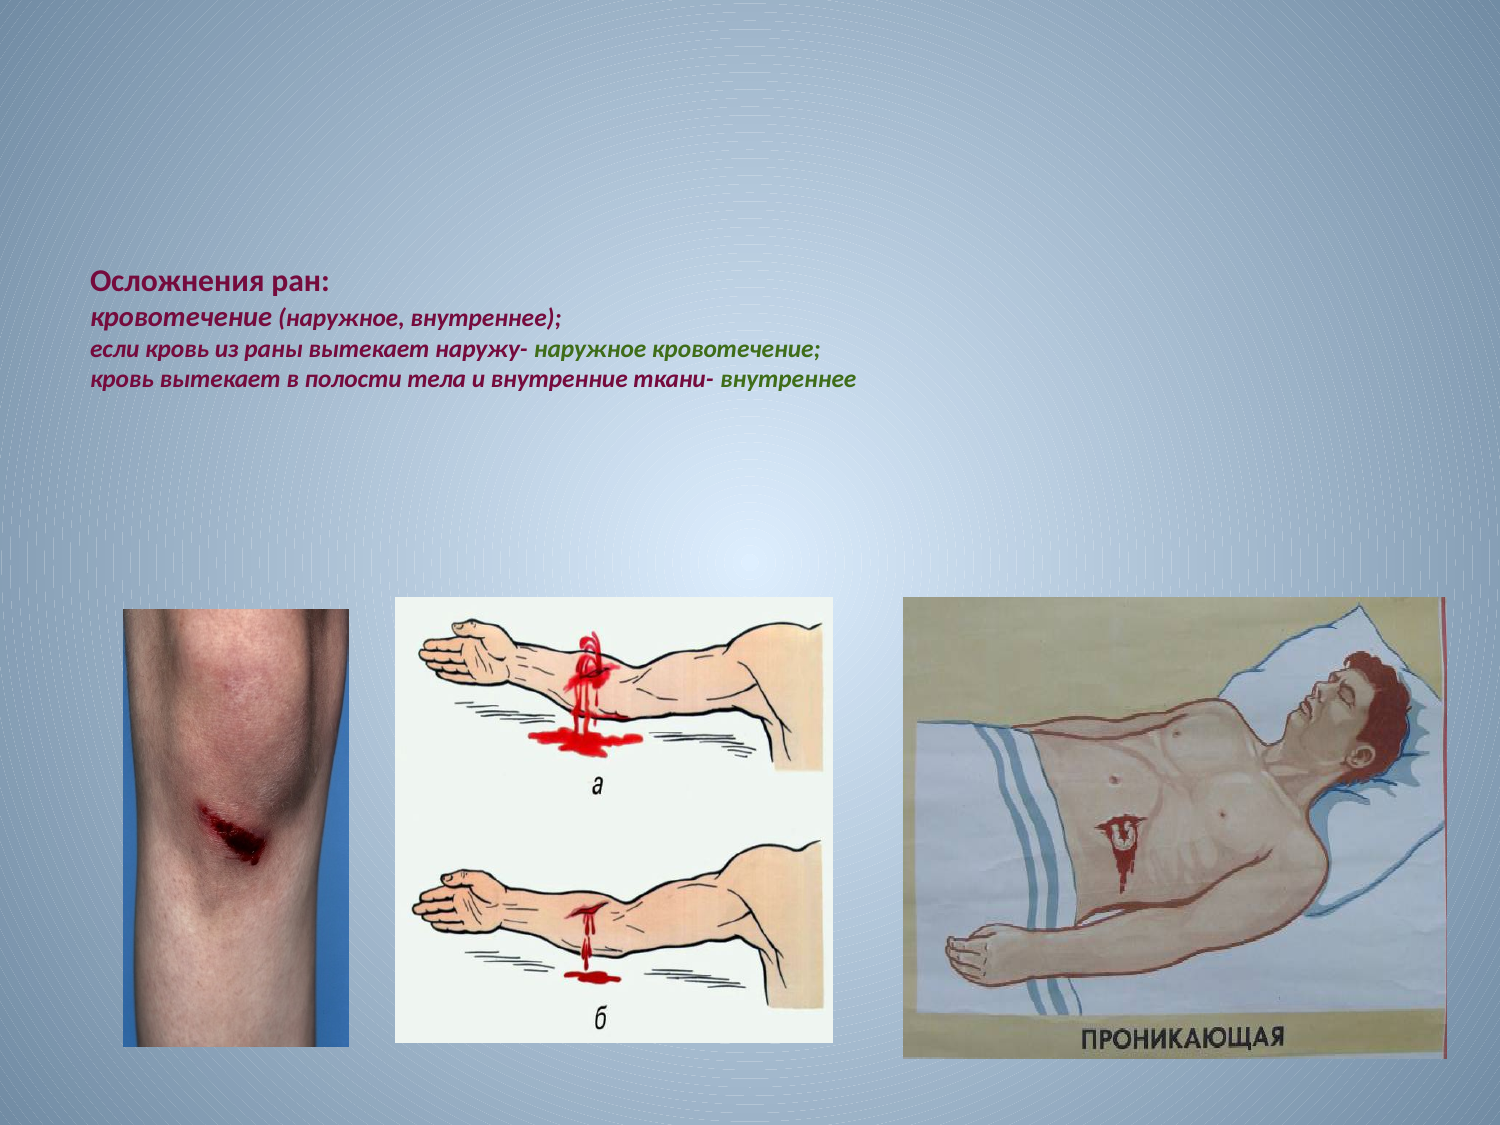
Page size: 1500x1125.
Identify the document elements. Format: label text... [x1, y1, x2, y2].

picture [903, 597, 1448, 1059]
picture [395, 597, 833, 1044]
picture [123, 609, 349, 1048]
title Осложнения ран: кровотечение (наружное, внутреннее); если кровь из раны вытекает наружу- наружное кровотечение; кровь вытекает в полости тела и внутренние ткани- внутреннее [75, 42, 1425, 634]
